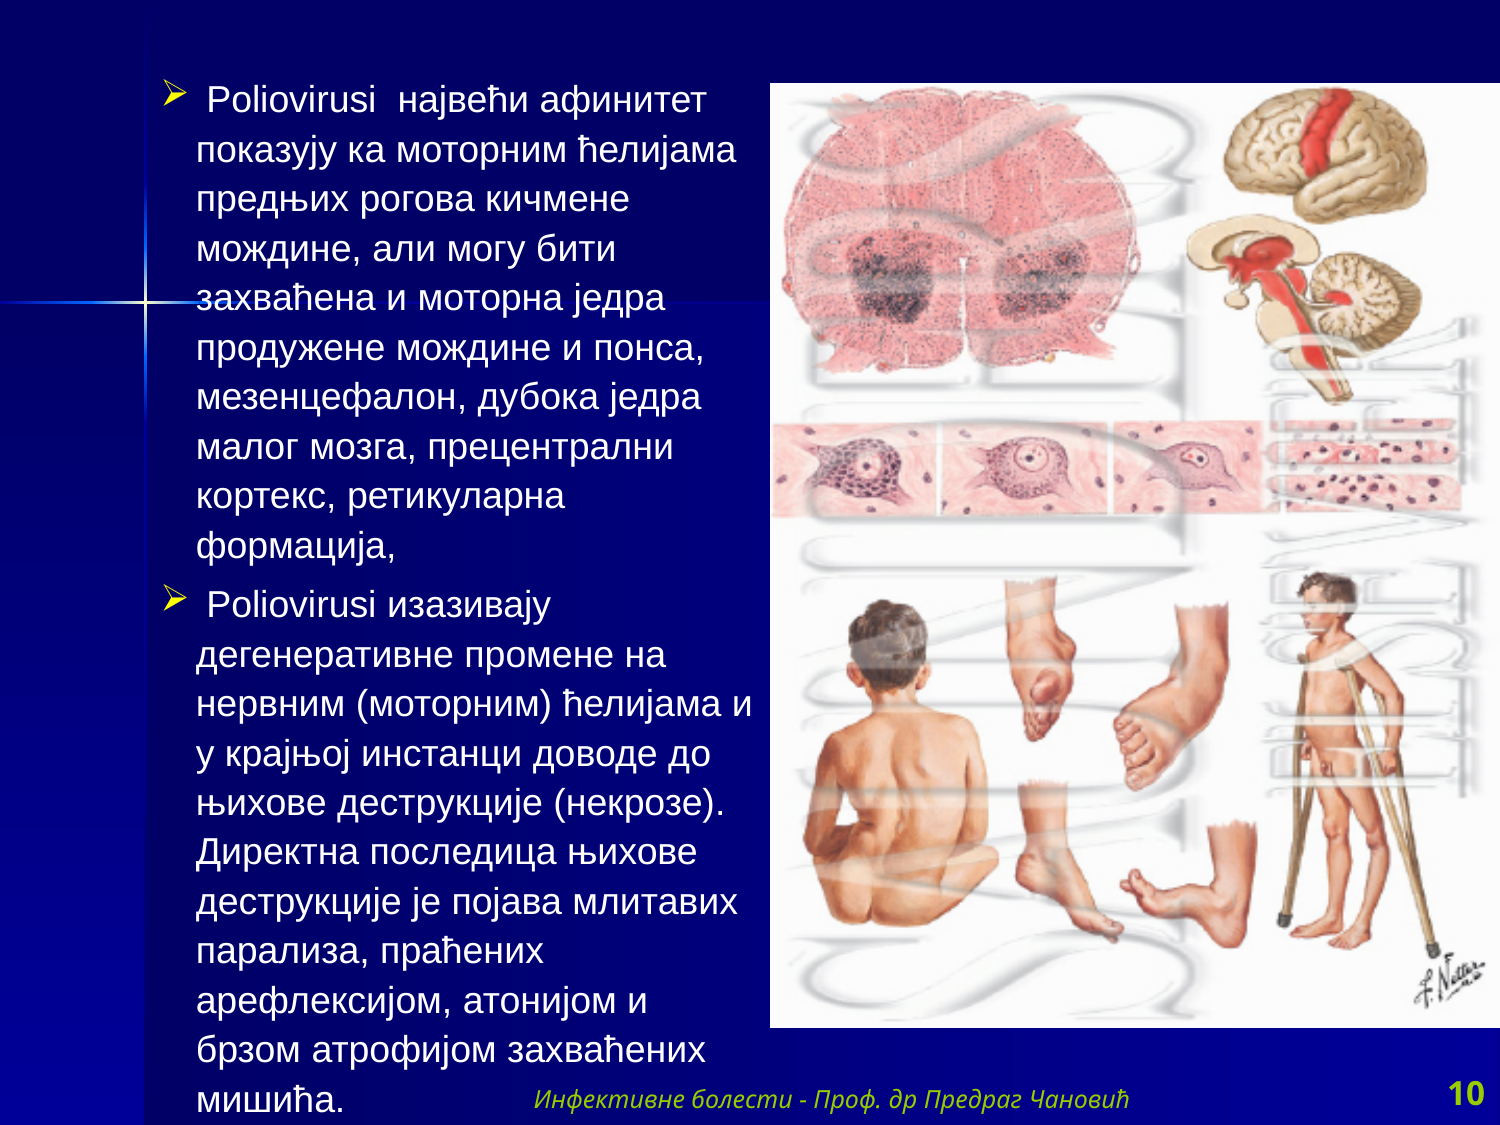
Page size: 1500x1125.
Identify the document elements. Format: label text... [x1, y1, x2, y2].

footer Инфективне болести - Проф. др Предраг Чановић [769, 1049, 1235, 1125]
slide_number 10 [1345, 1049, 1500, 1125]
text_box Poliovirusi највећи афинитет показују ка моторним ћелијама предњих рогова кичмене мождине, али могу бити захваћена и моторна једра продужене мождине и понса, мезенцефалон, дубока једра малог мозга, прецентрални кортекс, ретикуларна формација, Poliovirusi изазивају дегенеративне промене на нервним (моторним) ћелијама и у крајњој инстанци доводе до њихове деструкције (некрозе). Директна последица њихове деструкције је појава млитавих парализа, праћених арефлексијом, атонијом и брзом атрофијом захваћених мишића. [145, 63, 769, 1125]
picture [770, 83, 1500, 1028]
